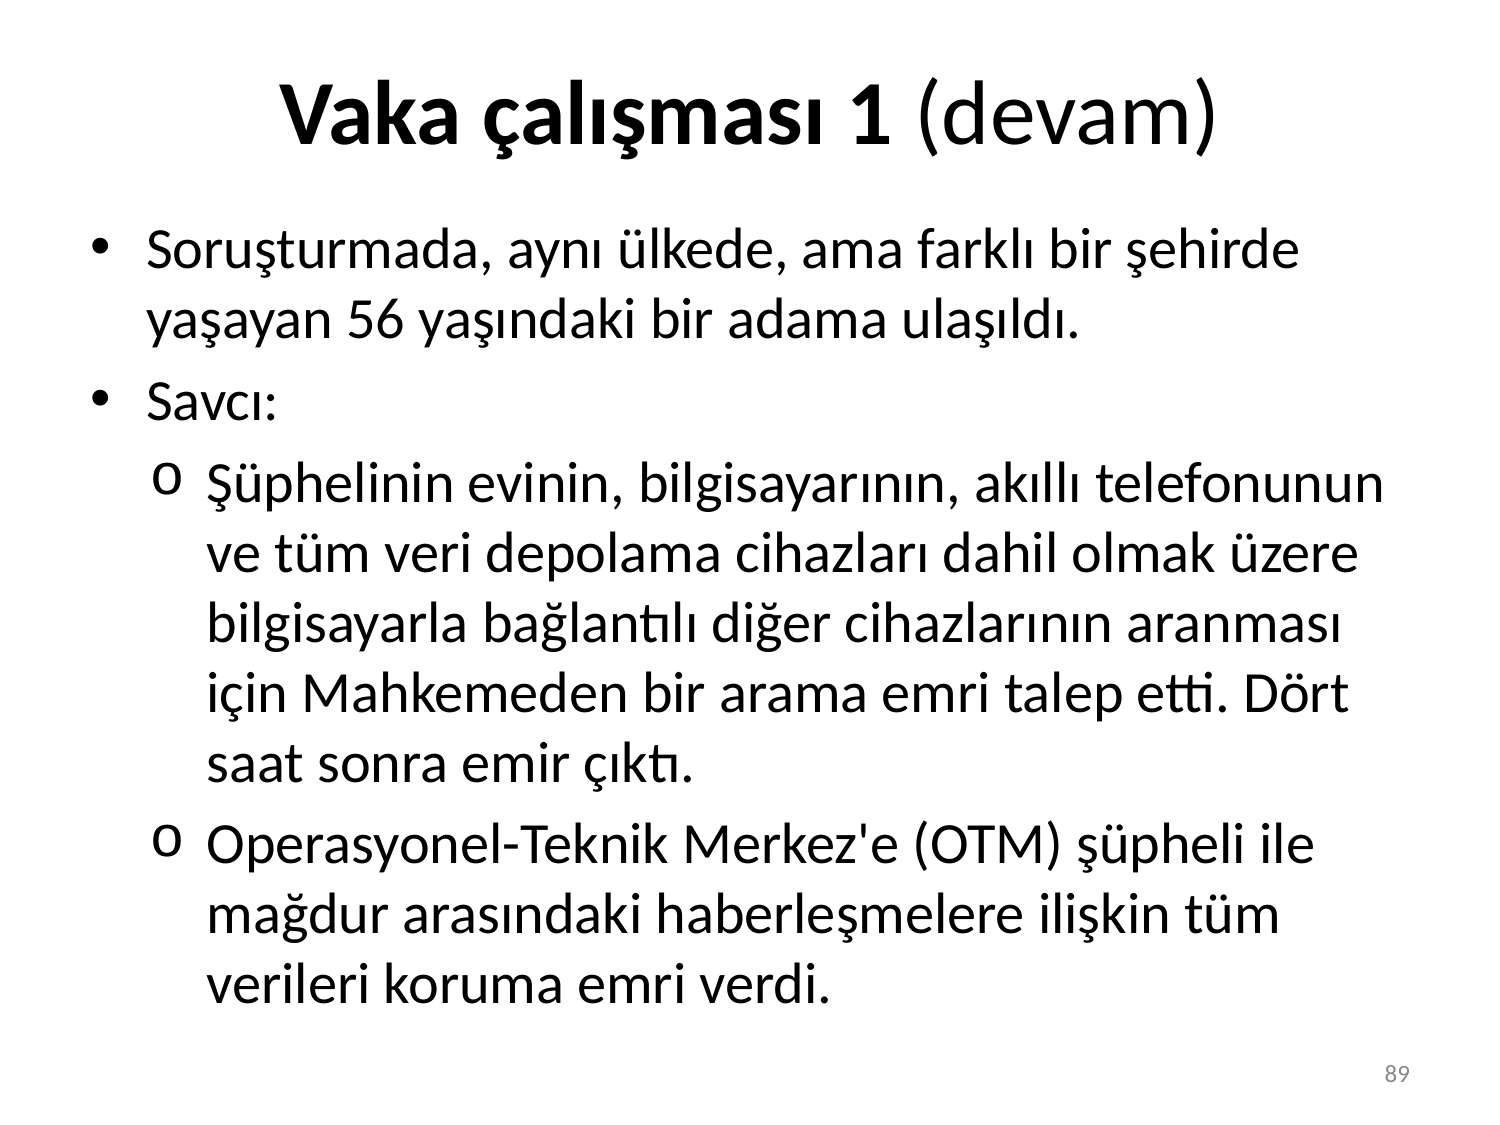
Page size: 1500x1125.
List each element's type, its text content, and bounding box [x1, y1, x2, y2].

title Vaka çalışması 1 (devam) [75, 45, 1425, 187]
slide_number 89 [1074, 1042, 1425, 1103]
list Soruşturmada, aynı ülkede, ama farklı bir şehirde yaşayan 56 yaşındaki bir adama ulaşıldı. Savcı: Şüphelinin evinin, bilgisayarının, akıllı telefonunun ve tüm veri depolama cihazları dahil olmak üzere bilgisayarla bağlantılı diğer cihazlarının aranması için Mahkemeden bir arama emri talep etti. Dört saat sonra emir çıktı. Operasyonel-Teknik Merkez'e (OTM) şüpheli ile mağdur arasındaki haberleşmelere ilişkin tüm verileri koruma emri verdi. [75, 203, 1425, 1093]
